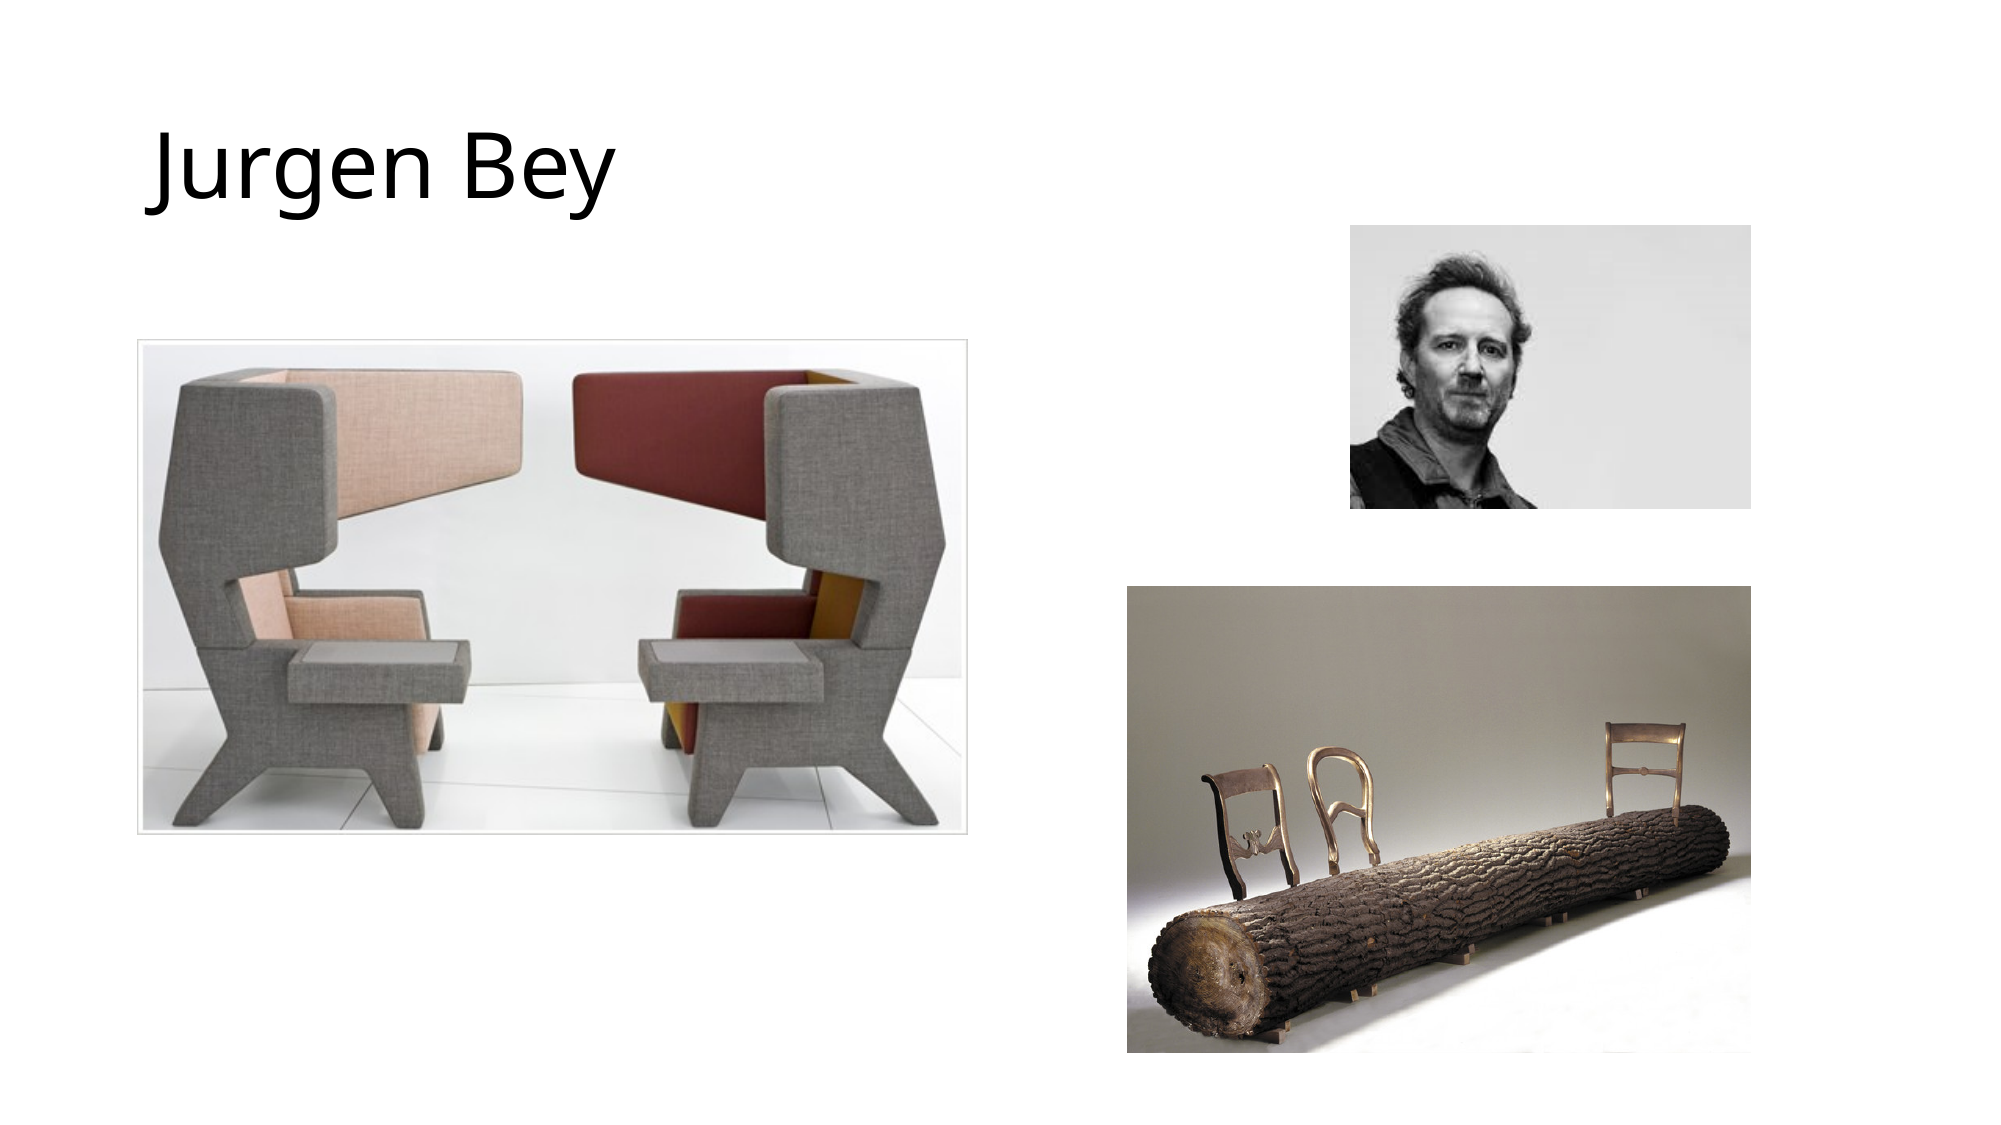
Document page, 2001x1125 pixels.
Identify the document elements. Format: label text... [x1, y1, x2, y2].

title Jurgen Bey [137, 59, 1863, 278]
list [137, 339, 968, 835]
picture [1350, 225, 1751, 509]
picture [1127, 586, 1751, 1053]
